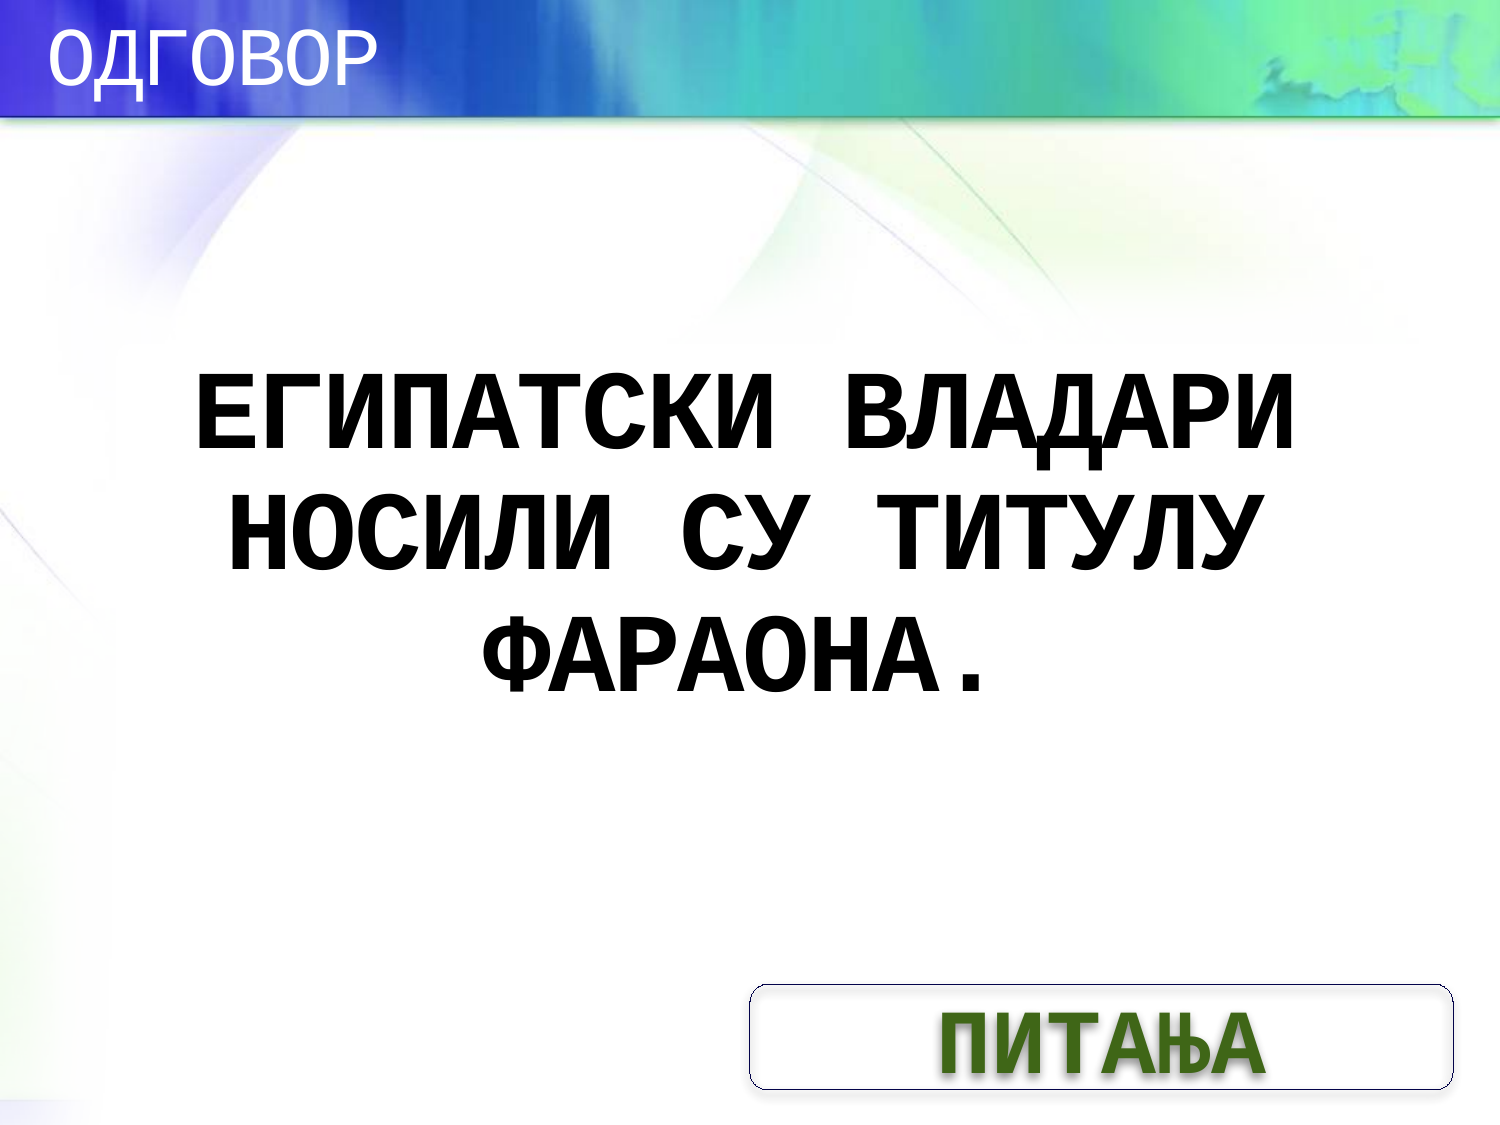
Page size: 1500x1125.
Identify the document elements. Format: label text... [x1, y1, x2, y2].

text_box ПИТАЊА [749, 984, 1454, 1090]
picture [0, 0, 1500, 1125]
title ЕГИПАТСКИ ВЛАДАРИ НОСИЛИ СУ ТИТУЛУ ФАРАОНА. [70, 140, 1418, 926]
text_box ОДГОВОР [46, 0, 774, 118]
